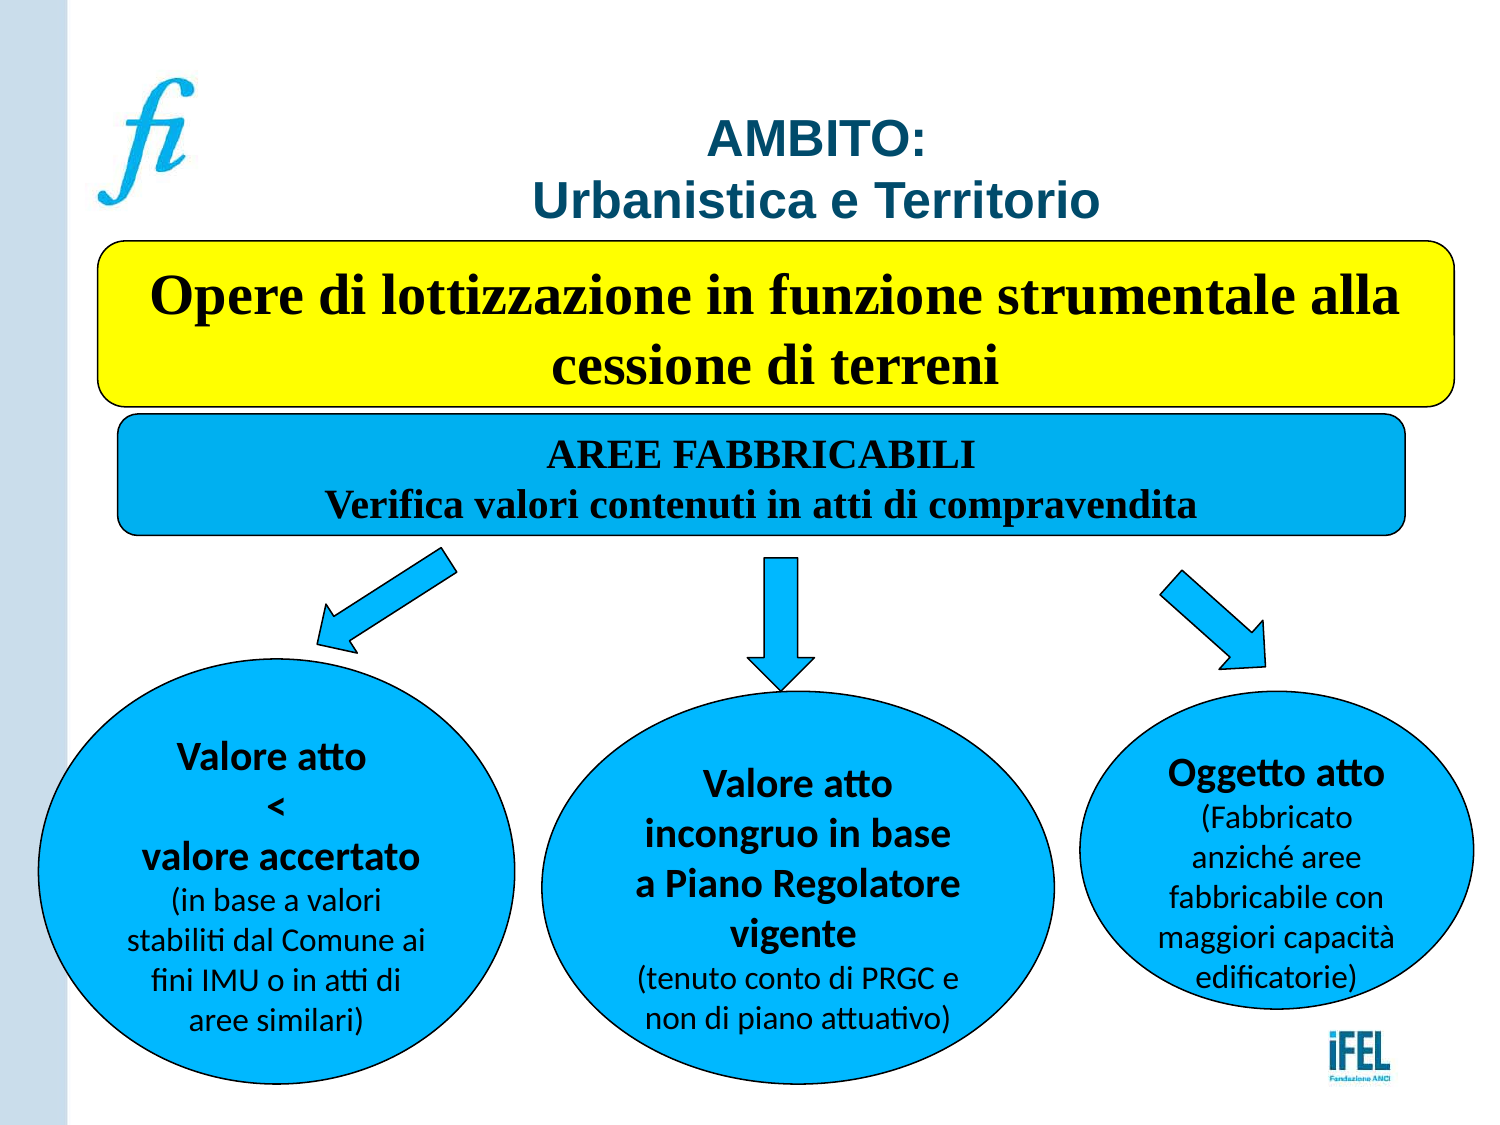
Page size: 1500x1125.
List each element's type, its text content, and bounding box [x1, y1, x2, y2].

text_box [317, 547, 457, 654]
text_box Valore atto < valore accertato (in base a valori stabiliti dal Comune ai fini IMU o in atti di aree similari) [38, 658, 515, 1085]
text_box Opere di lottizzazione in funzione strumentale alla cessione di terreni [97, 240, 1455, 407]
text_box Valore atto incongruo in base a Piano Regolatore vigente (tenuto conto di PRGC e non di piano attuativo) [541, 691, 1055, 1085]
text_box [1160, 570, 1266, 670]
text_box [747, 557, 815, 692]
picture [0, 0, 1500, 1125]
text_box AMBITO: Urbanistica e Territorio [229, 97, 1406, 240]
text_box Oggetto atto (Fabbricato anziché aree fabbricabile con maggiori capacità edificatorie) [1079, 691, 1474, 1010]
text_box AREE FABBRICABILI Verifica valori contenuti in atti di compravendita [117, 413, 1406, 536]
